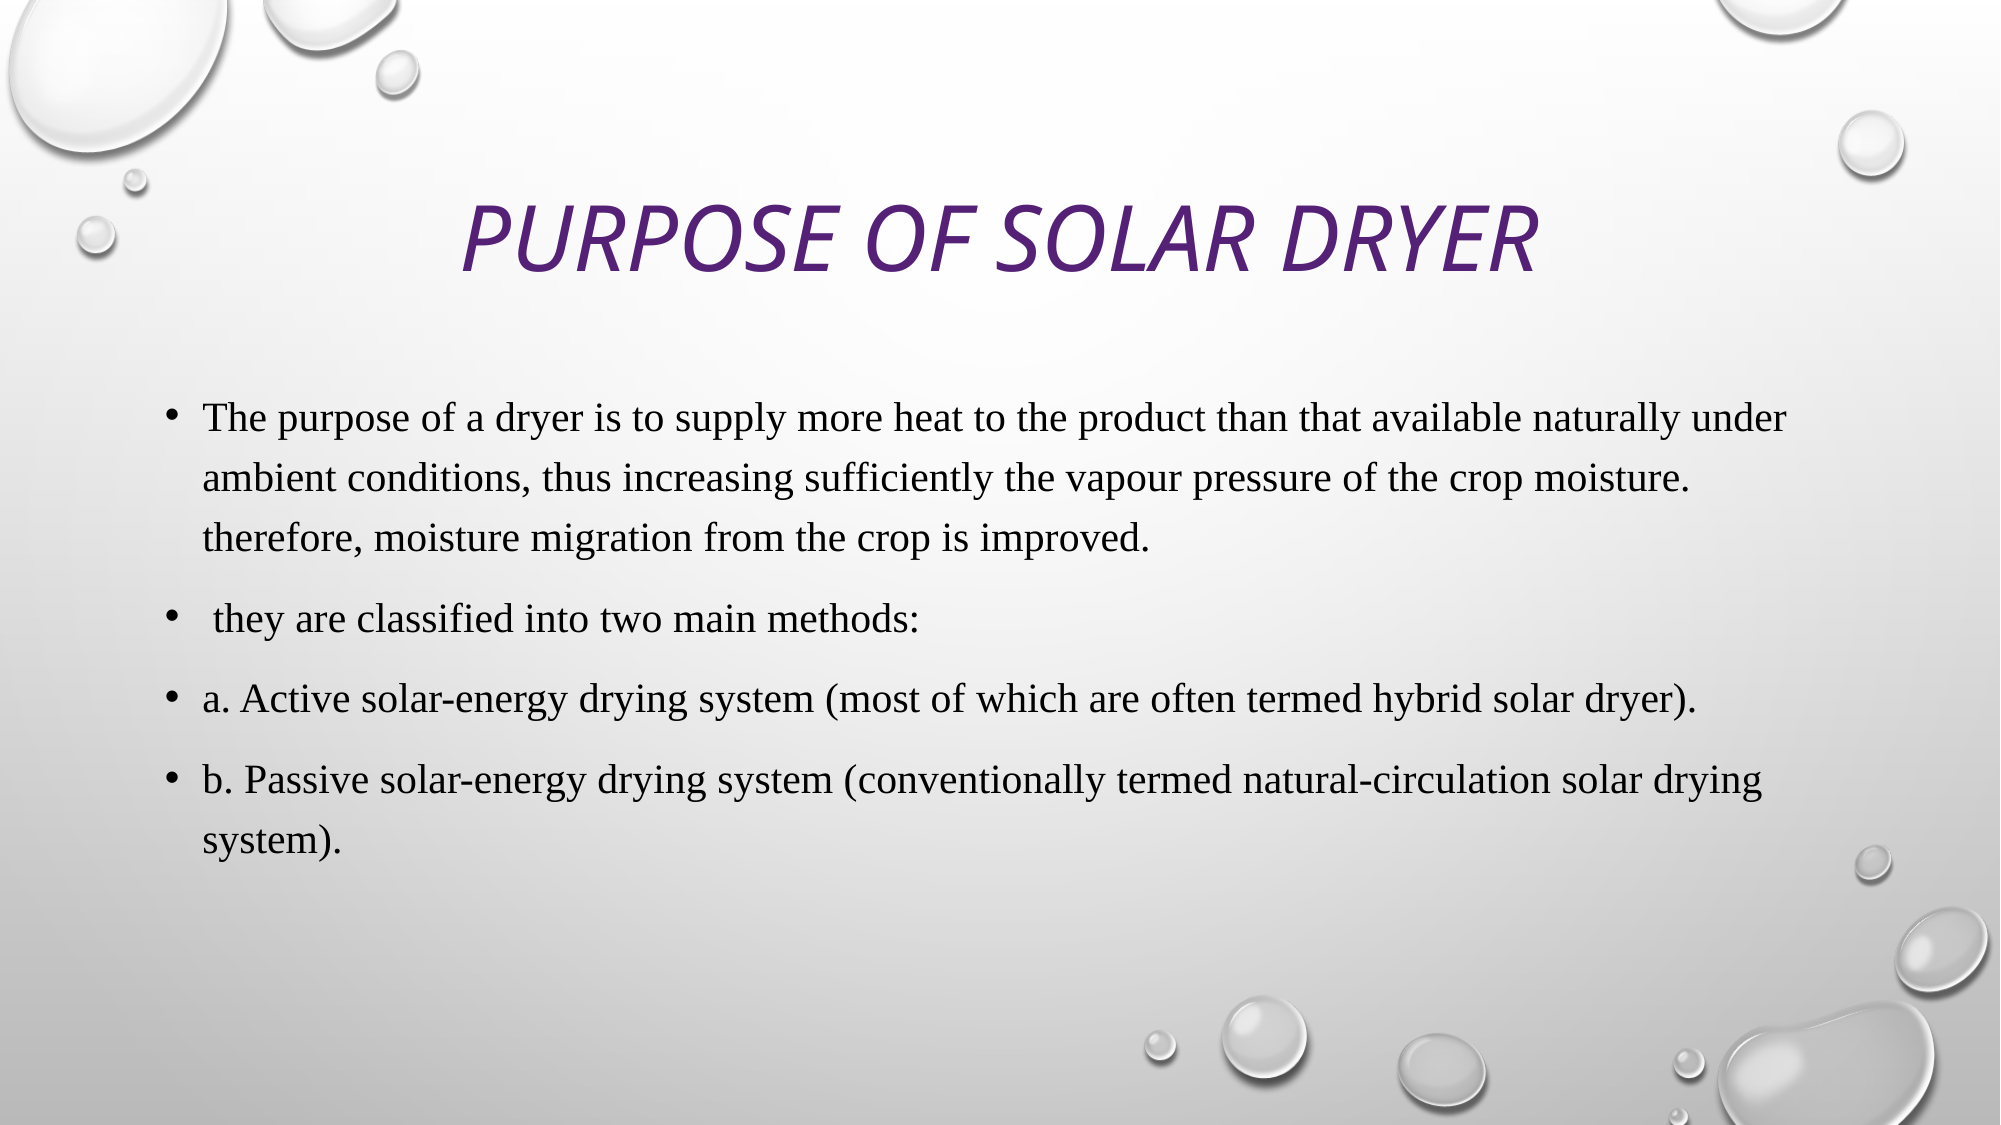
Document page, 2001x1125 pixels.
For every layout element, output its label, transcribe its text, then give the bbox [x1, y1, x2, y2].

title Purpose of solar dryer [149, 156, 1851, 326]
picture [0, 0, 2000, 1125]
list The purpose of a dryer is to supply more heat to the product than that available naturally under ambient conditions, thus increasing sufficiently the vapour pressure of the crop moisture. therefore, moisture migration from the crop is improved. they are classified into two main methods: a. Active solar-energy drying system (most of which are often termed hybrid solar dryer). b. Passive solar-energy drying system (conventionally termed natural-circulation solar drying system). [149, 371, 1850, 950]
